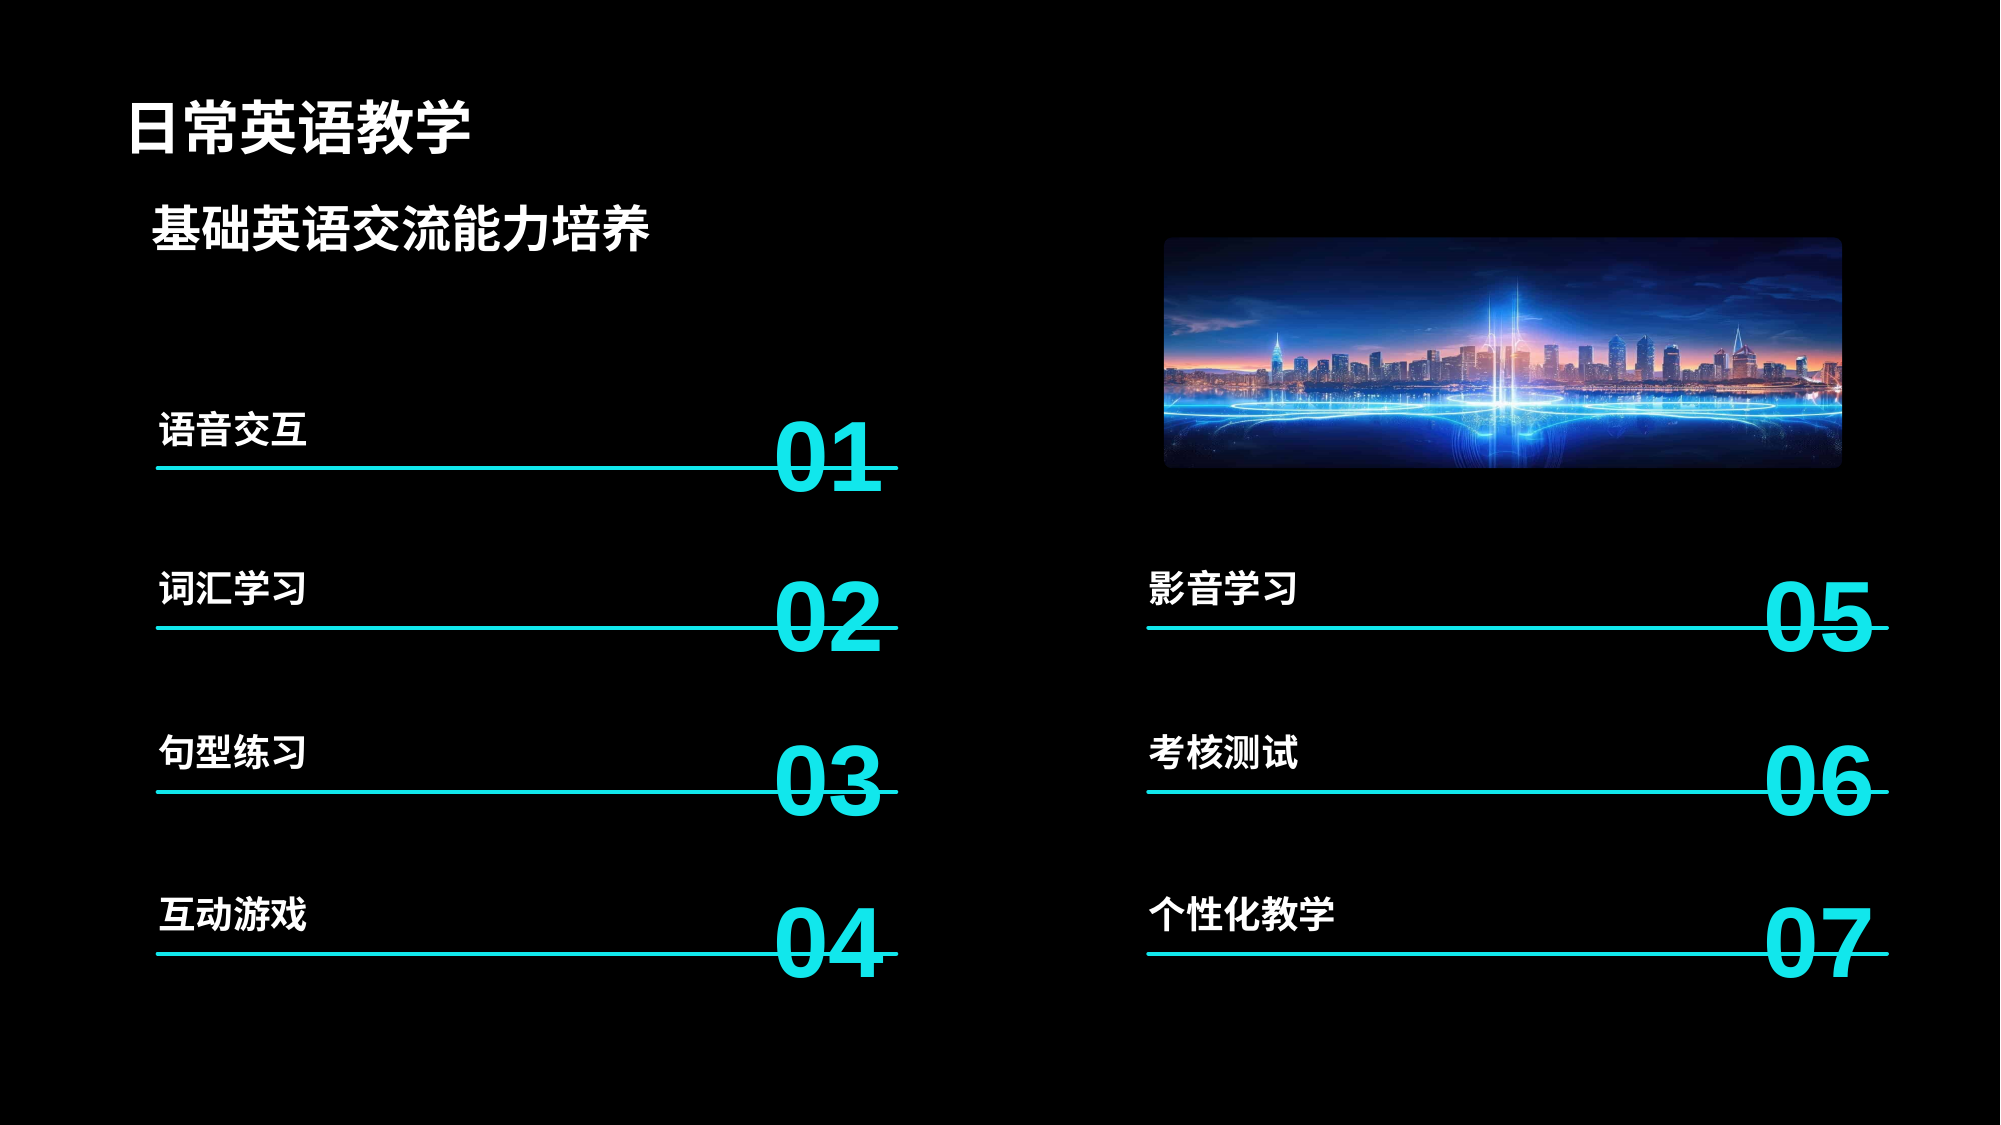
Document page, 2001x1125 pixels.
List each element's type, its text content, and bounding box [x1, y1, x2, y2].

title 日常英语教学 [108, 21, 1890, 169]
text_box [136, 189, 1890, 1007]
